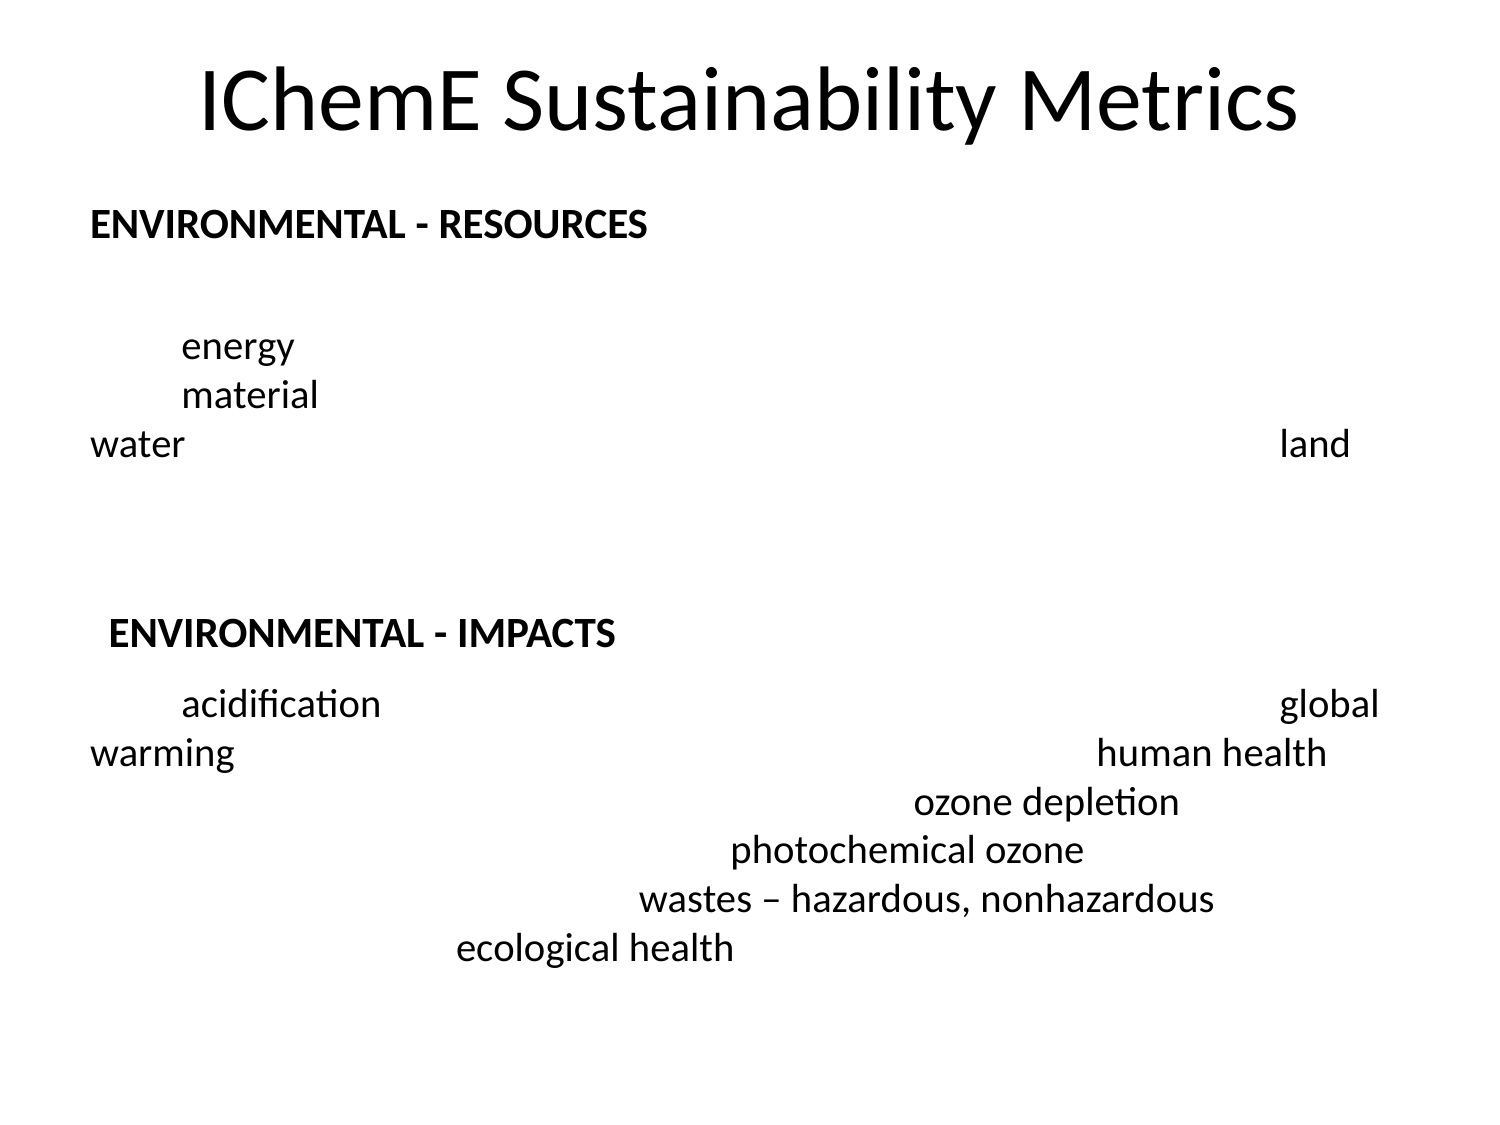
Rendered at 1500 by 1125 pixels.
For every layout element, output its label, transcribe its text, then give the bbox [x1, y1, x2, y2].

list ENVIRONMENTAL - RESOURCES energy material water land ENVIRONMENTAL - IMPACTS acidification global warming human health ozone depletion photochemical ozone wastes – hazardous, nonhazardous ecological health [75, 187, 1425, 1030]
title IChemE Sustainability Metrics [75, 0, 1425, 187]
